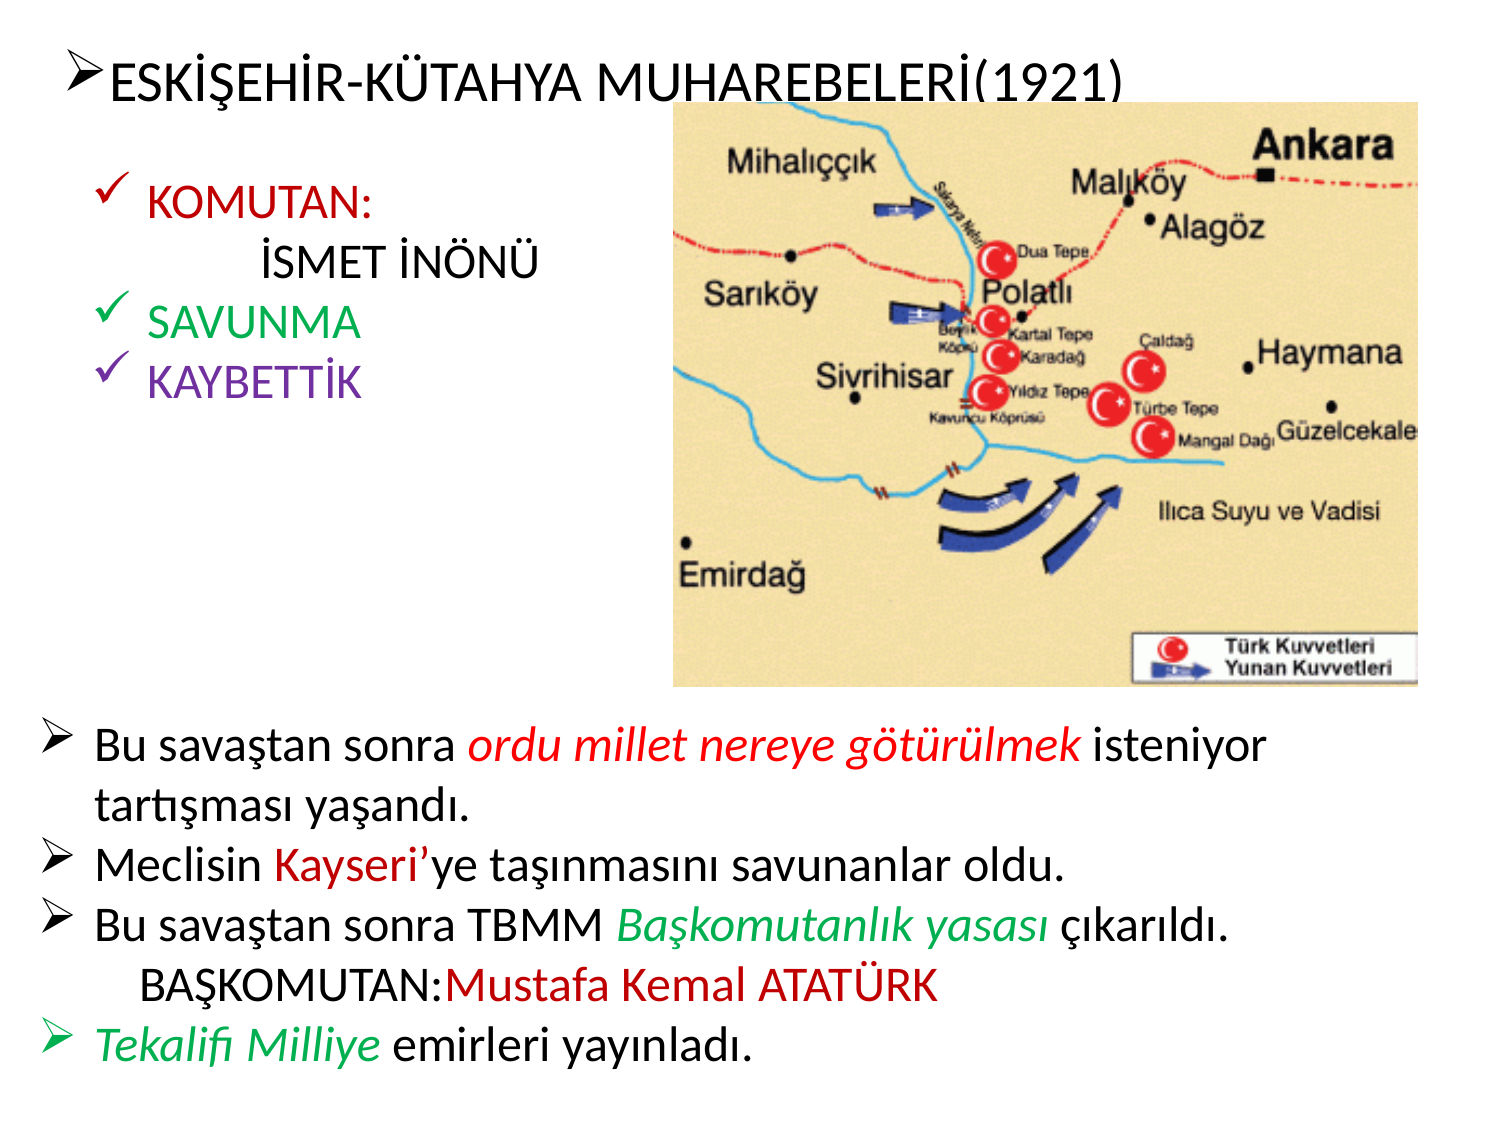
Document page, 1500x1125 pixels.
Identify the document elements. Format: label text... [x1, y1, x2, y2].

text_box Bu savaştan sonra ordu millet nereye götürülmek isteniyor tartışması yaşandı. Meclisin Kayseri’ye taşınmasını savunanlar oldu. Bu savaştan sonra TBMM Başkomutanlık yasası çıkarıldı. BAŞKOMUTAN:Mustafa Kemal ATATÜRK Tekalifi Milliye emirleri yayınladı. [23, 704, 1447, 1125]
picture [673, 101, 1418, 687]
text_box ESKİŞEHİR-KÜTAHYA MUHAREBELERİ(1921) [47, 35, 1418, 120]
text_box KOMUTAN: İSMET İNÖNÜ SAVUNMA KAYBETTİK [76, 160, 668, 416]
